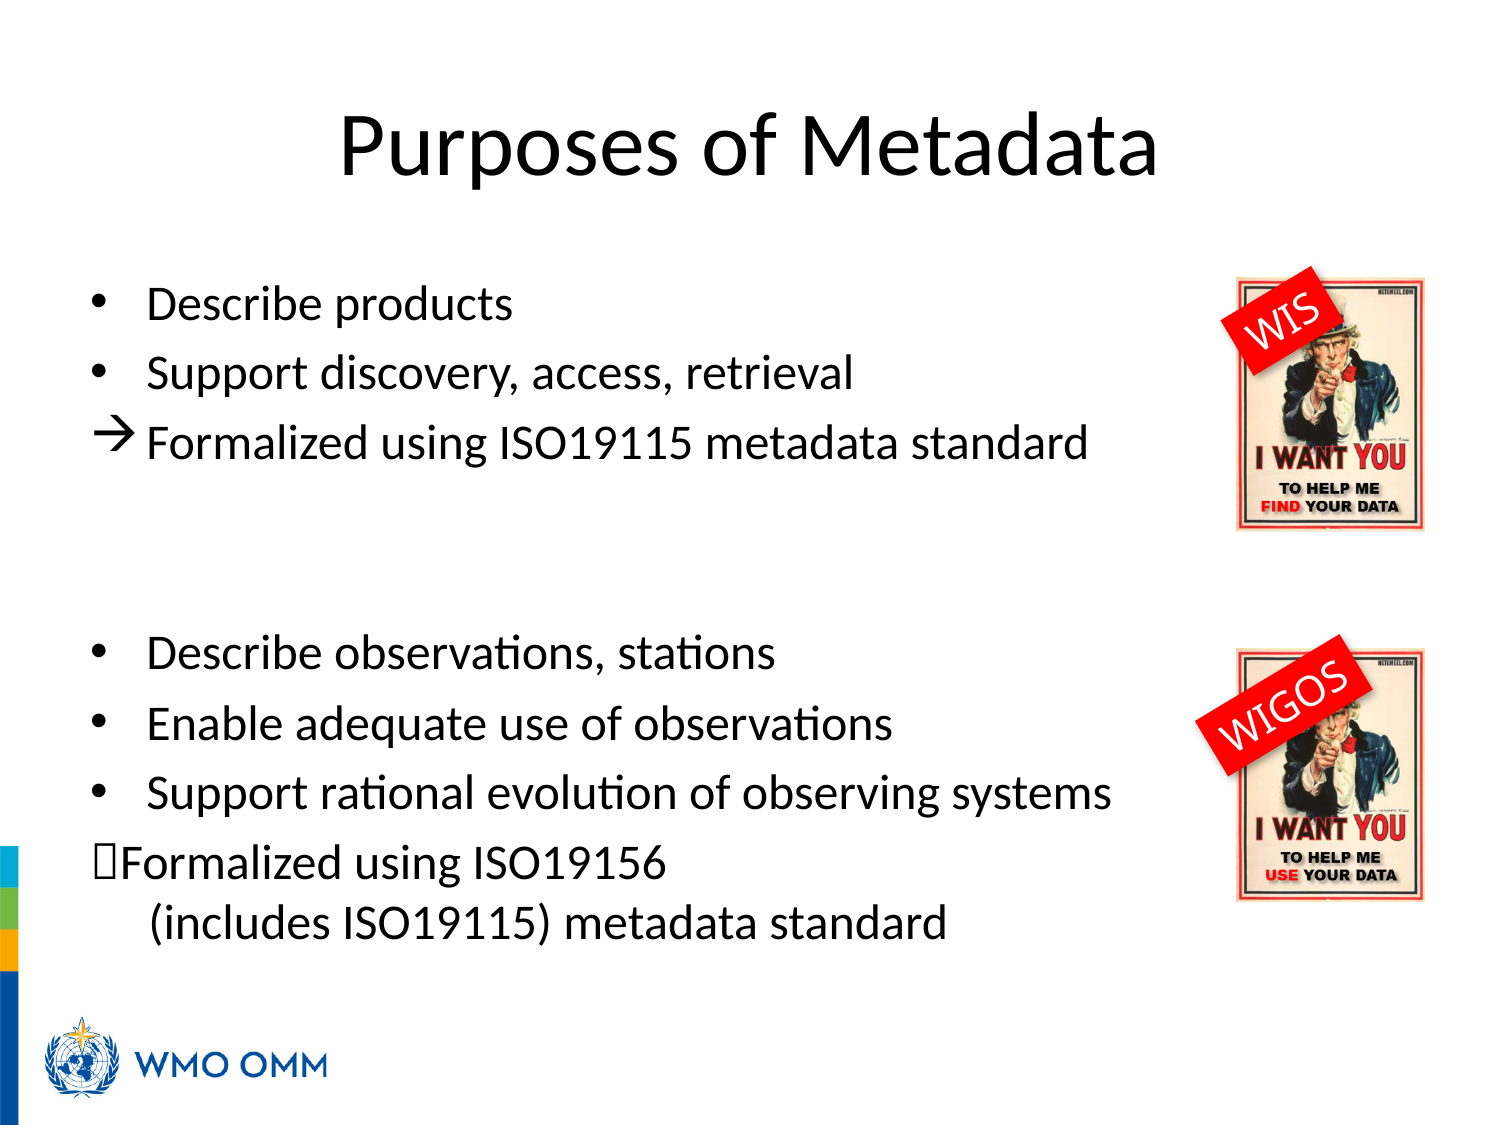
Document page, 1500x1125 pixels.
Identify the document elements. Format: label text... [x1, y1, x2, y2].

list Describe products Support discovery, access, retrieval Formalized using ISO19115 metadata standard Describe observations, stations Enable adequate use of observations Support rational evolution of observing systems Formalized using ISO19156 (includes ISO19115) metadata standard [75, 262, 1187, 1005]
title Purposes of Metadata [75, 45, 1425, 233]
picture [0, 845, 327, 1125]
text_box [1189, 648, 1426, 903]
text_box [1222, 277, 1426, 532]
